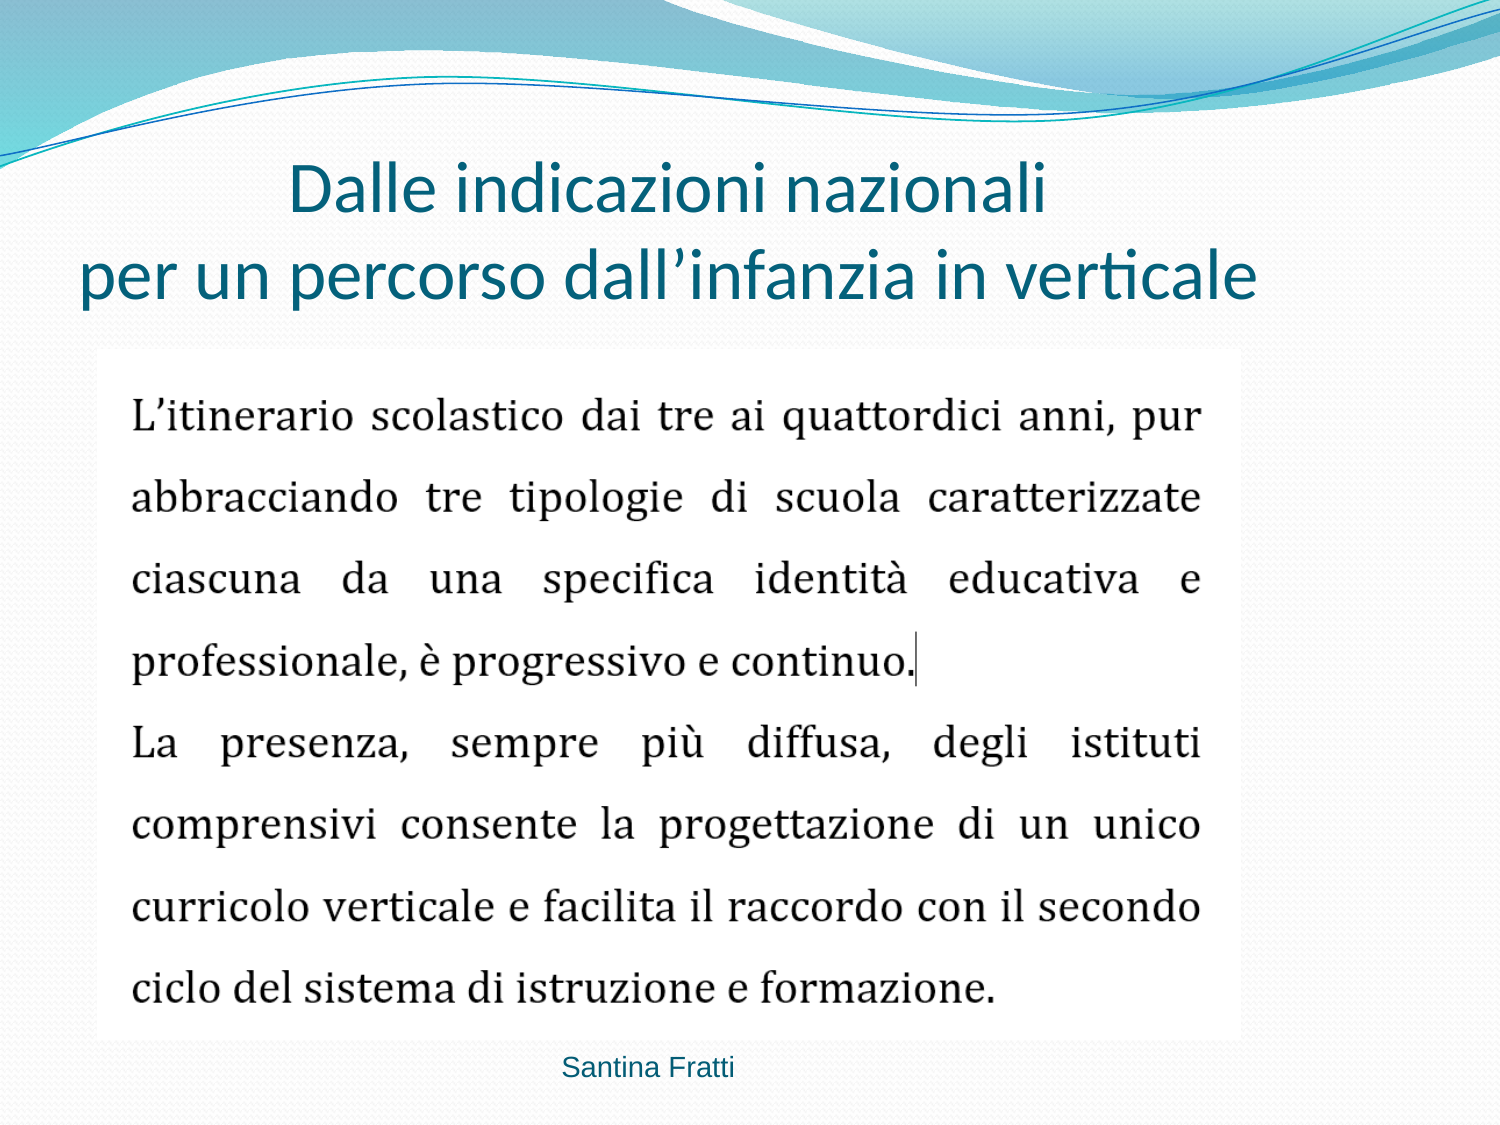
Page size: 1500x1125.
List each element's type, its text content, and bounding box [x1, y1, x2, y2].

title Dalle indicazioni nazionali per un percorso dall’infanzia in verticale [75, 52, 1263, 315]
footer Santina Fratti [348, 1052, 949, 1084]
picture [96, 349, 1241, 1041]
